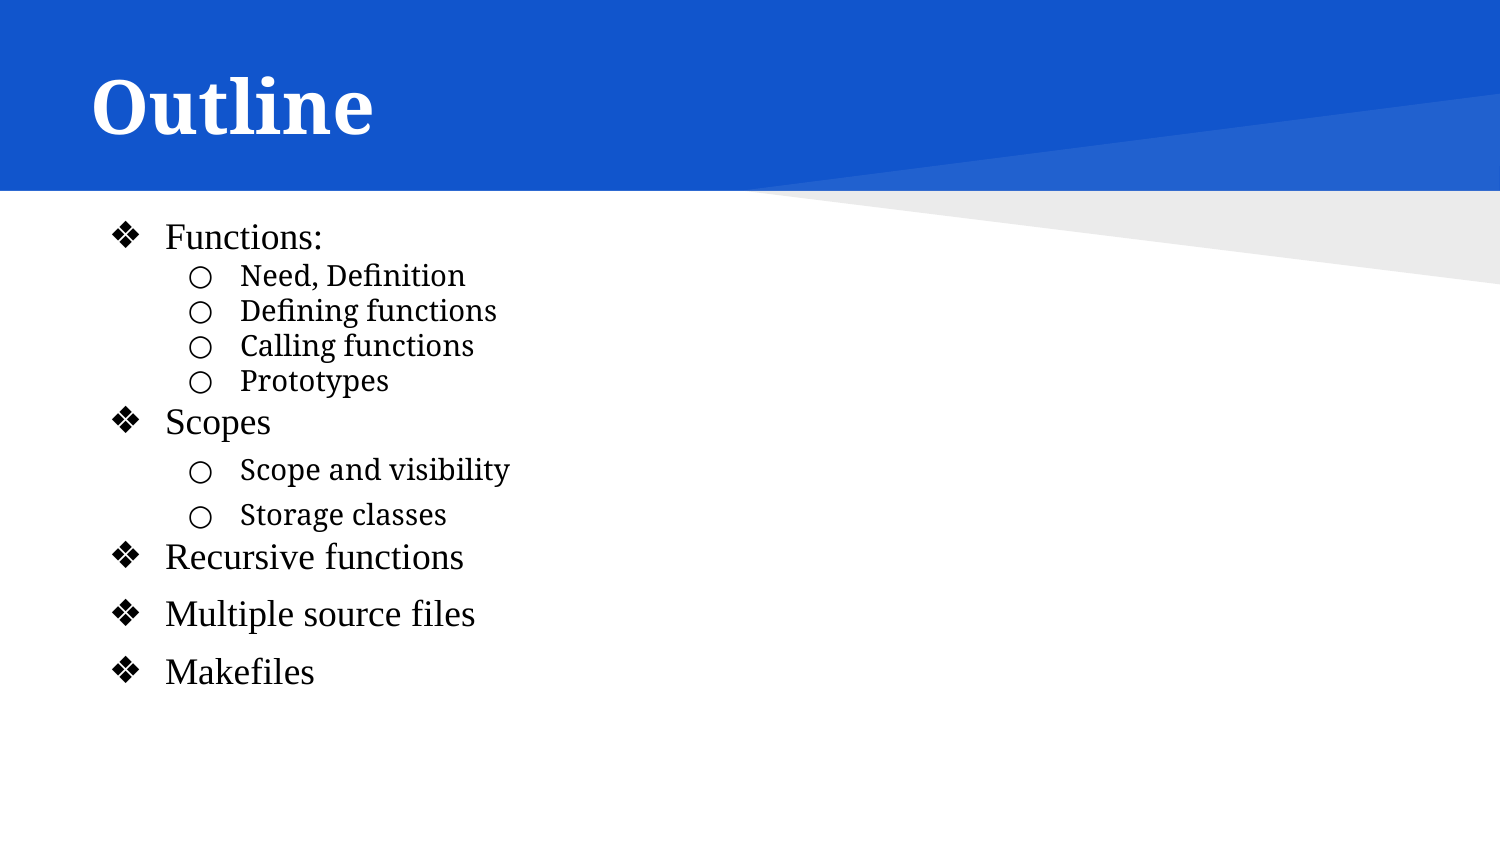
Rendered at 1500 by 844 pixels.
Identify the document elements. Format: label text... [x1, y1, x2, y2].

title Outline [75, 33, 1425, 175]
list Functions: Need, Definition Defining functions Calling functions Prototypes Scopes Scope and visibility Storage classes Recursive functions Multiple source files Makefiles [75, 196, 1425, 808]
